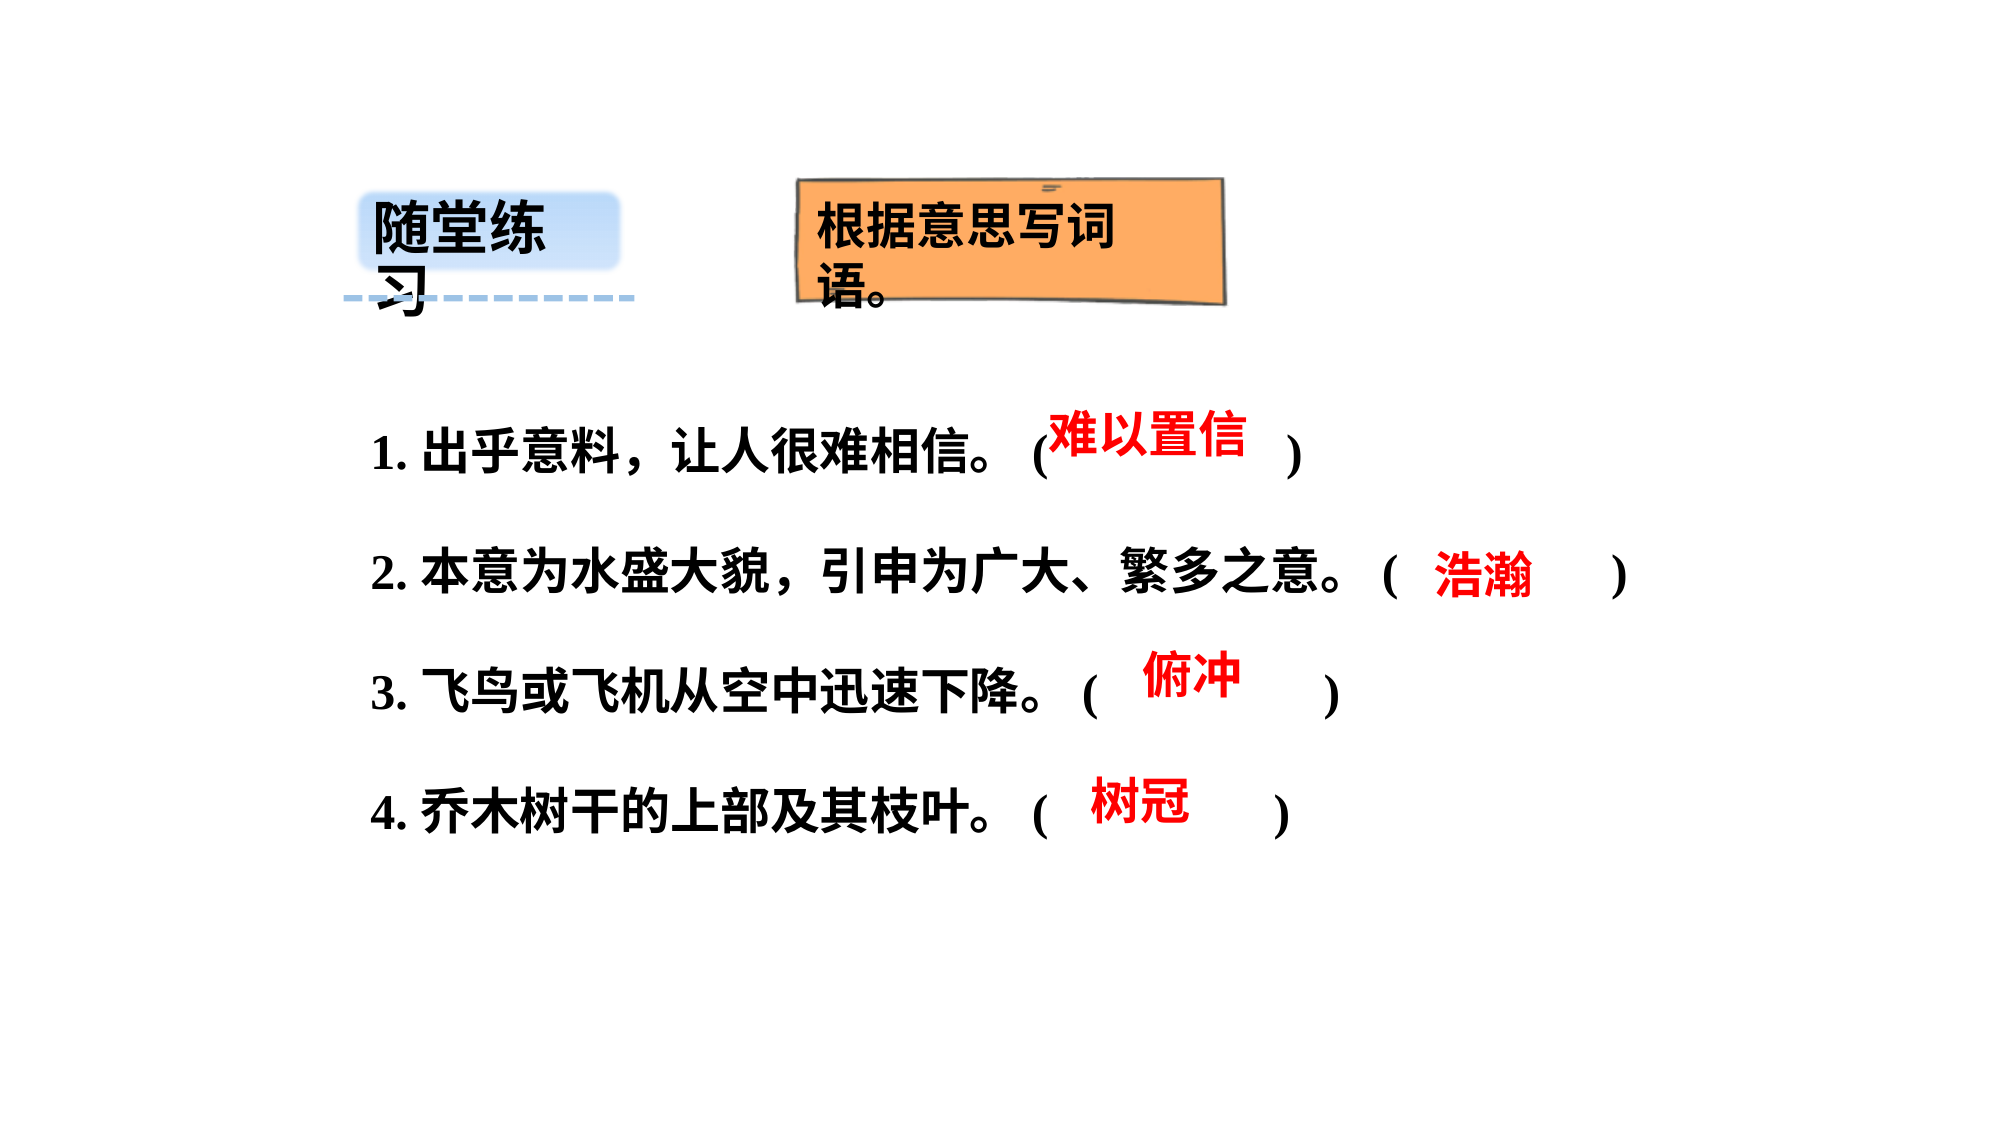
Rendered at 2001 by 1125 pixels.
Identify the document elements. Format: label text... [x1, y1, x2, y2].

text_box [785, 177, 1231, 309]
text_box 俯冲 [1128, 635, 1258, 711]
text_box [343, 187, 635, 299]
text_box 浩瀚 [1418, 536, 1549, 612]
text_box 1.出乎意料，让人很难相信。( ) 2.本意为水盛大貌，引申为广大、繁多之意。( ) 3.飞鸟或飞机从空中迅速下降。( ) 4.乔木树干的上部及其枝叶。( ) [355, 351, 1673, 847]
text_box 树冠 [1075, 762, 1206, 837]
text_box 难以置信 [1033, 395, 1264, 470]
